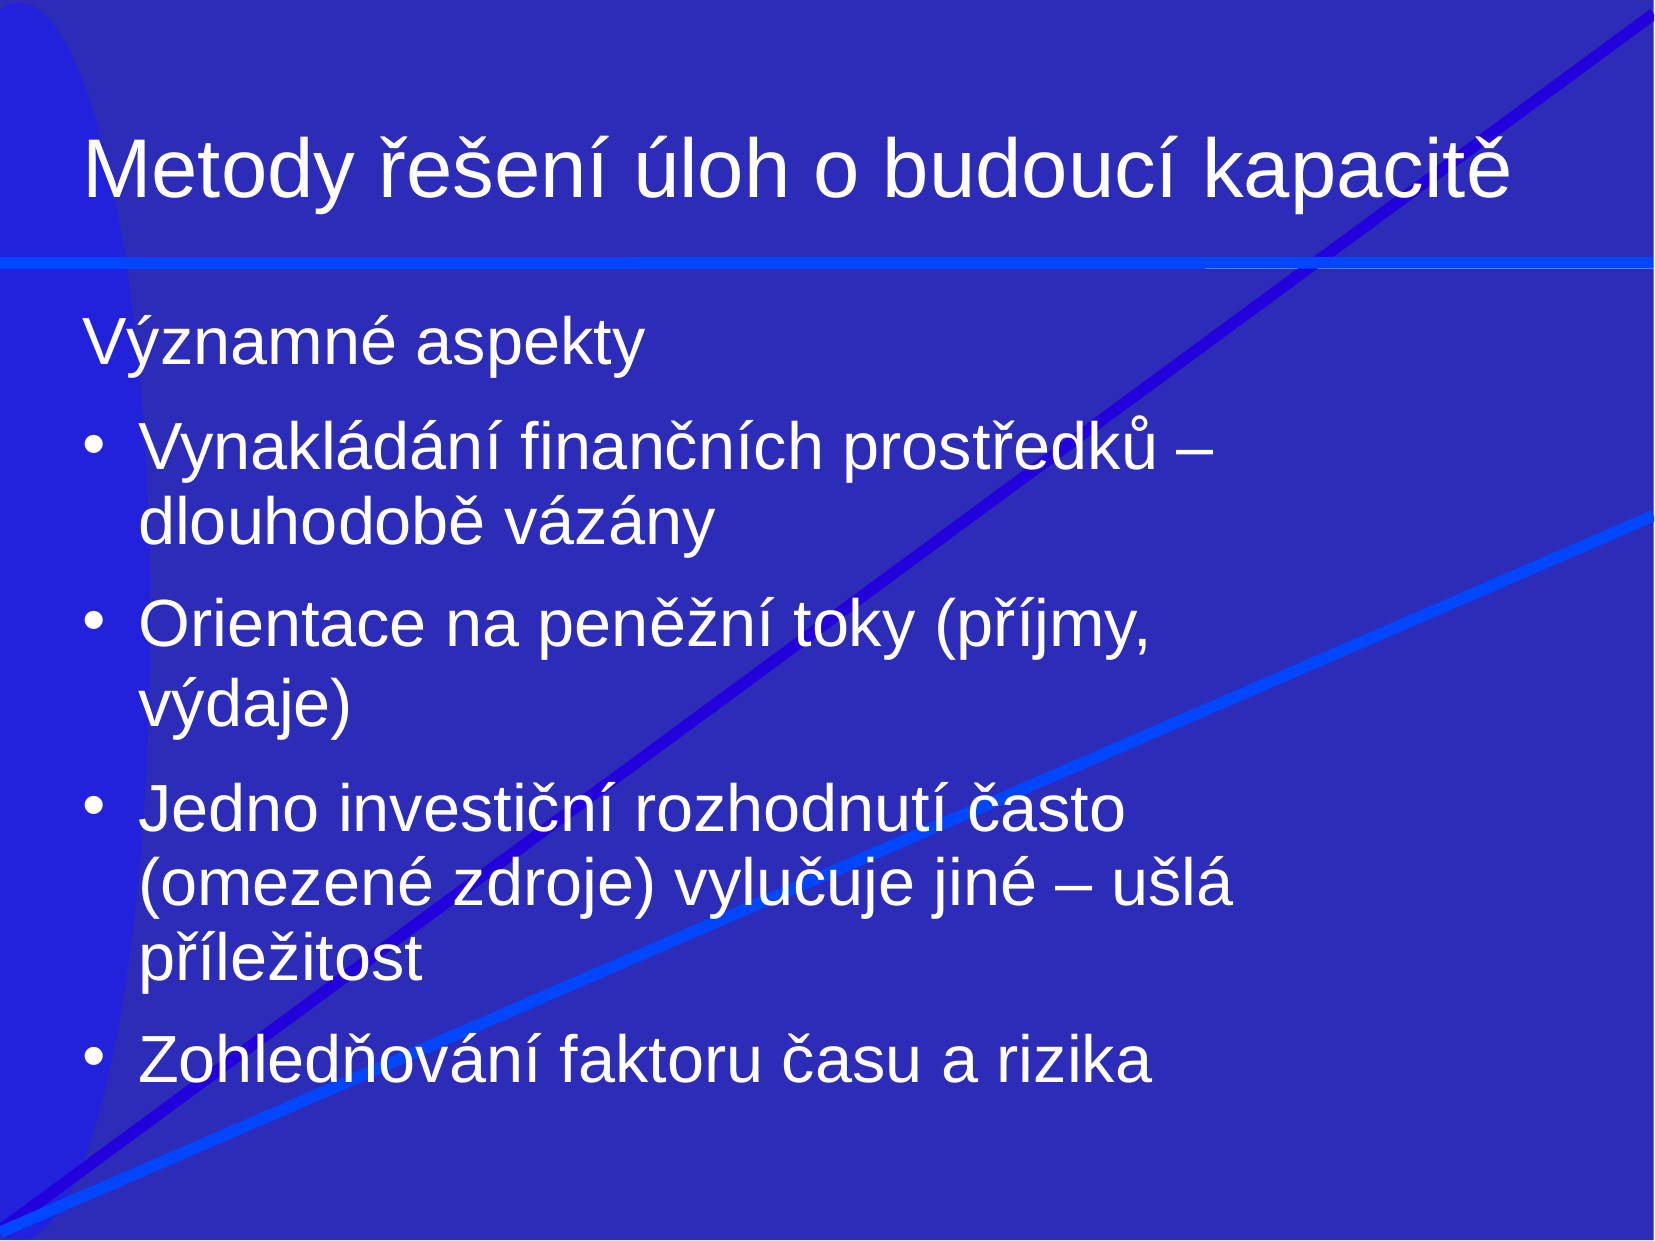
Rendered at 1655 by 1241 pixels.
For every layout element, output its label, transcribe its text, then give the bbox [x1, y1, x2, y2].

text_box Významné aspekty Vynakládání finančních prostředků – dlouhodobě vázány Orientace na peněžní toky (příjmy, výdaje) Jedno investiční rozhodnutí často (omezené zdroje) vylučuje jiné – ušlá příležitost Zohledňování faktoru času a rizika [80, 297, 1443, 1096]
title Metody řešení úloh o budoucí kapacitě [80, 67, 1574, 321]
